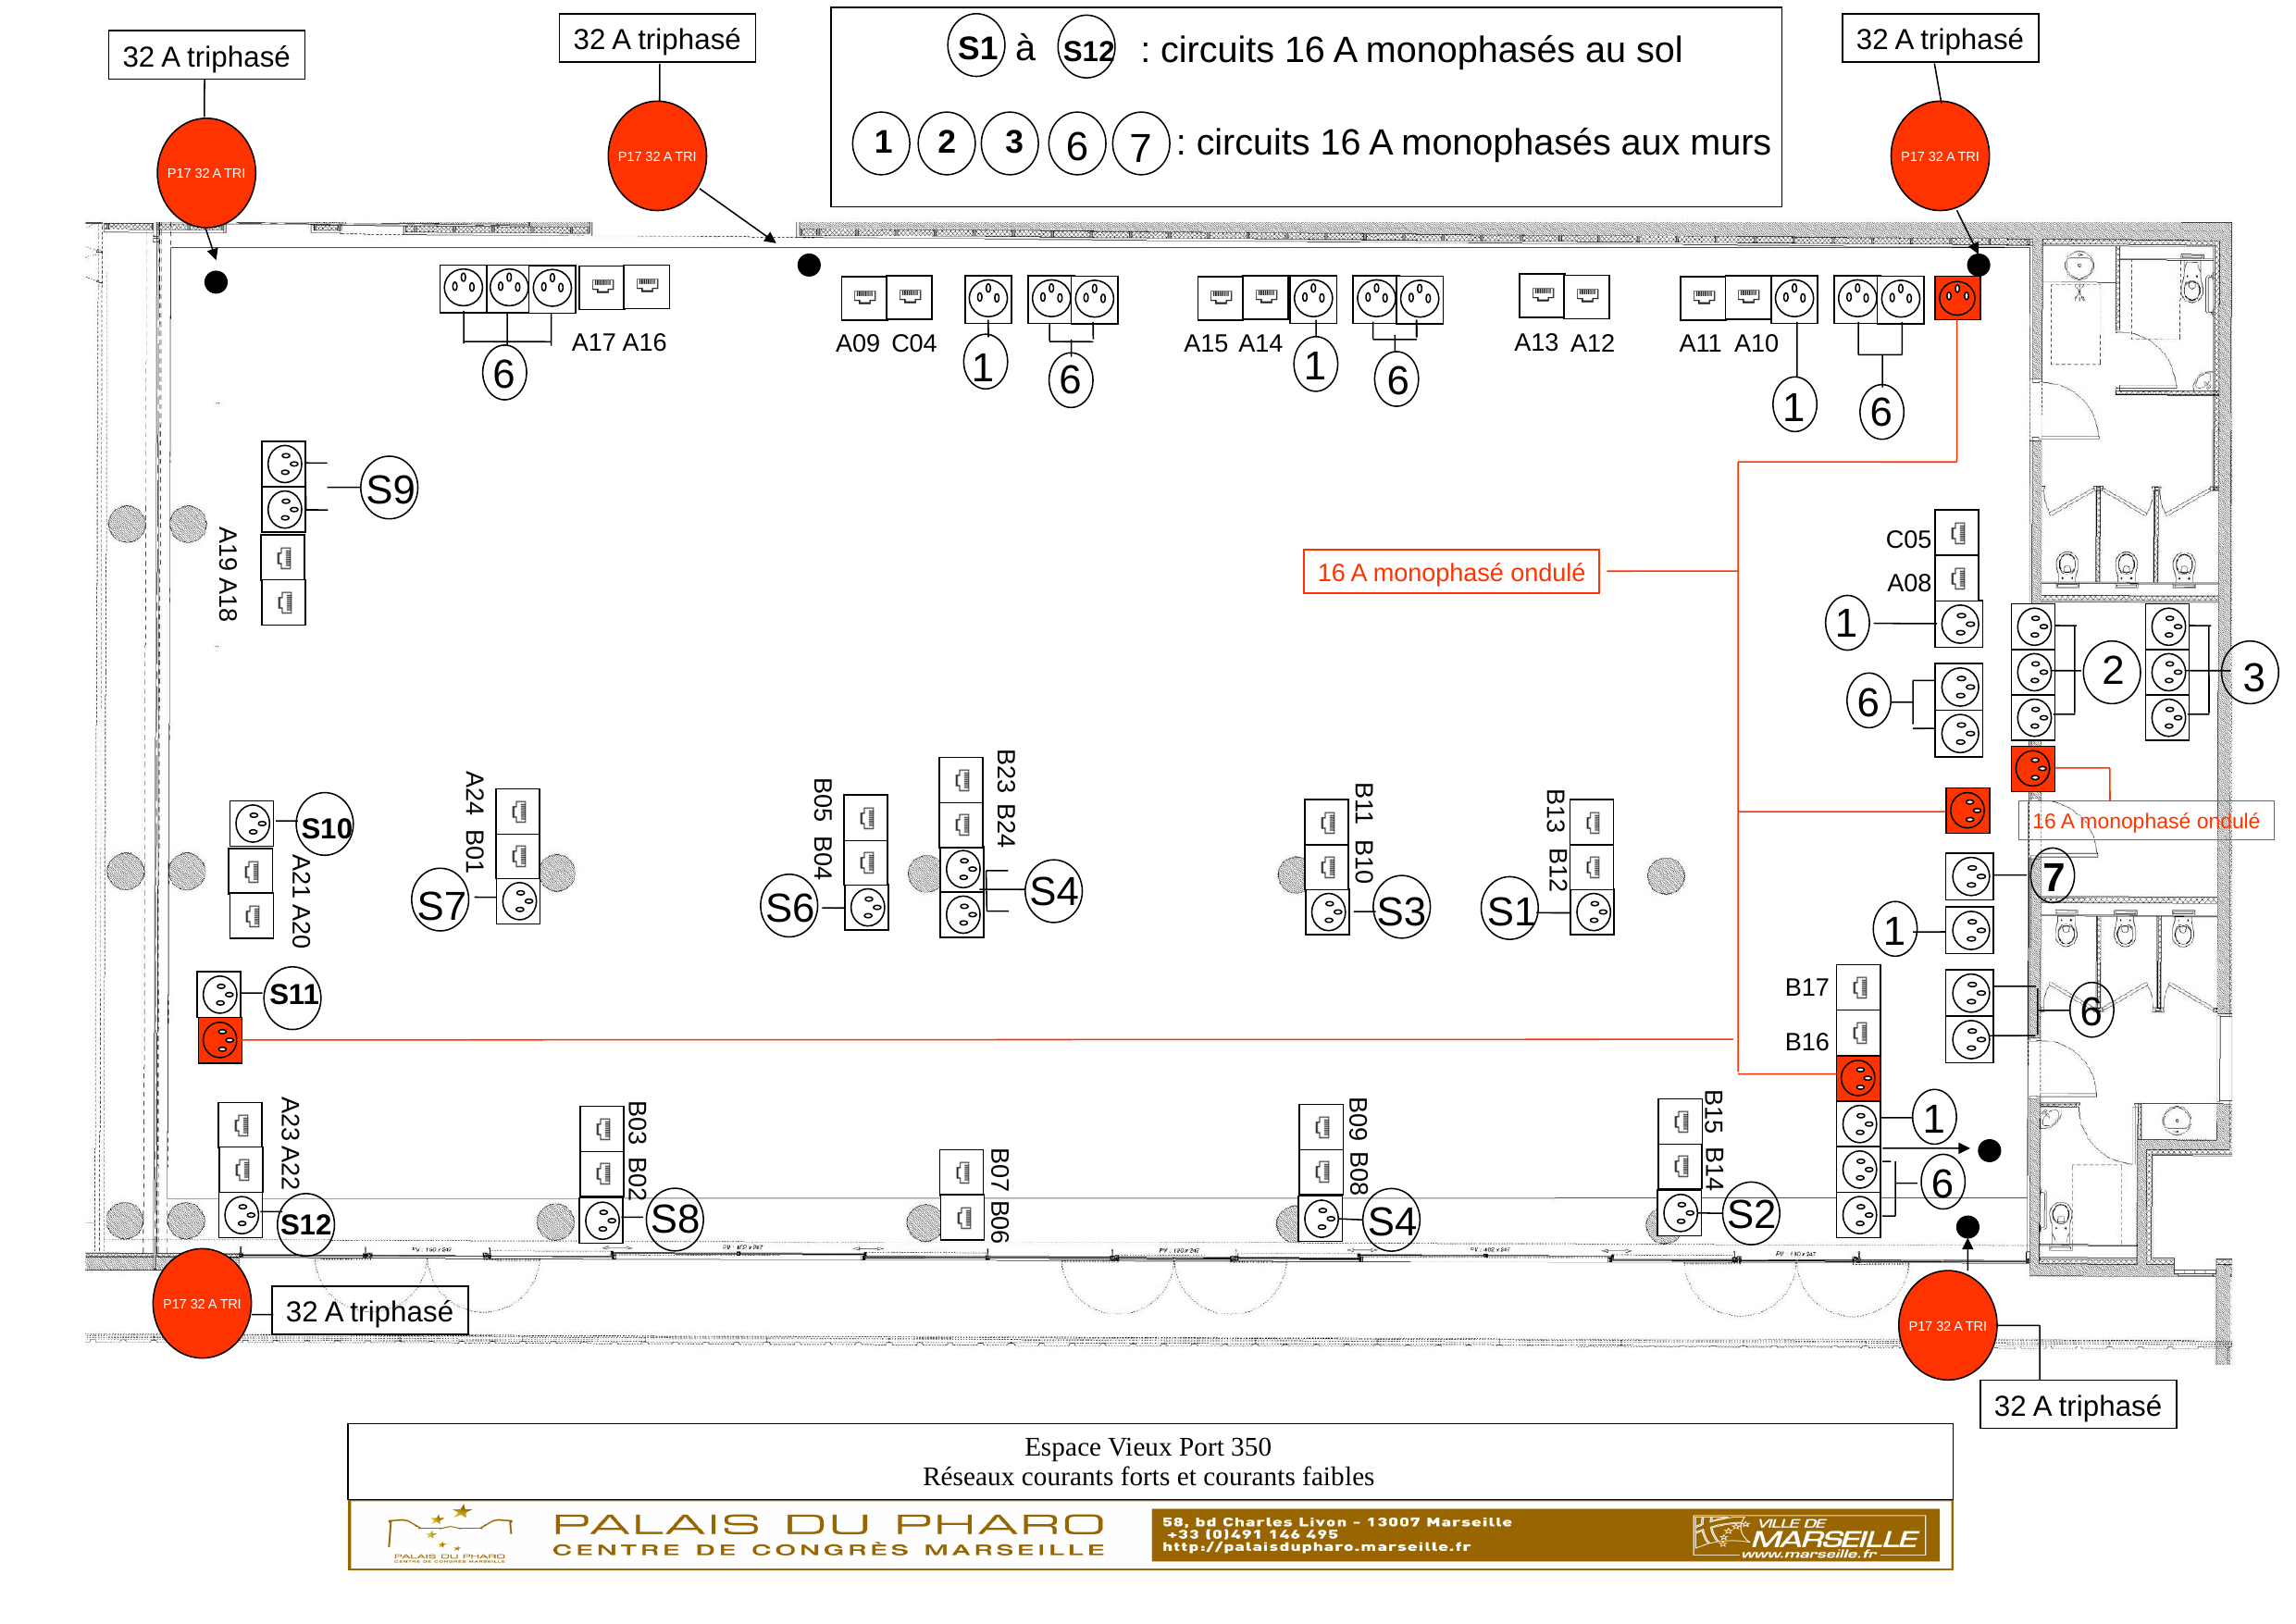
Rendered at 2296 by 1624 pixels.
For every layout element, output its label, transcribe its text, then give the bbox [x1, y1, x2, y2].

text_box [1519, 273, 1564, 318]
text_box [2010, 604, 2056, 649]
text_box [1242, 275, 1289, 320]
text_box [1396, 276, 1444, 325]
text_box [1657, 1099, 1704, 1144]
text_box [228, 801, 275, 846]
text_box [495, 885, 541, 924]
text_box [1771, 275, 1818, 324]
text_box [938, 851, 986, 891]
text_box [1297, 1155, 1345, 1194]
text_box P17 32 A TRI [1924, 1373, 1972, 1381]
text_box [217, 1147, 265, 1192]
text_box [1835, 1010, 1882, 1055]
text_box 16 A monophasé ondulé [2235, 800, 2275, 840]
text_box 3 [991, 113, 1000, 118]
text_box P17 32 A TRI [1891, 101, 1990, 160]
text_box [1027, 275, 1072, 324]
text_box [2010, 695, 2056, 740]
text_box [1304, 894, 1351, 935]
text_box [348, 1423, 1954, 1499]
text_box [494, 840, 541, 878]
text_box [2010, 746, 2056, 791]
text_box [1933, 555, 1980, 601]
text_box 32 A triphasé [559, 13, 756, 63]
text_box 3 [2235, 644, 2280, 708]
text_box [440, 265, 488, 314]
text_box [1934, 276, 1981, 320]
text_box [228, 893, 275, 938]
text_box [1935, 604, 1983, 649]
text_box Espace Vieux Port 350 [843, 1427, 1454, 1464]
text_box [195, 972, 242, 1017]
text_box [937, 758, 985, 802]
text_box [623, 265, 670, 309]
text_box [260, 487, 307, 532]
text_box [1725, 275, 1771, 320]
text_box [957, 333, 1009, 398]
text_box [1569, 894, 1616, 935]
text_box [1303, 850, 1350, 889]
text_box [2238, 640, 2263, 644]
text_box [2144, 604, 2191, 649]
text_box 32 A triphasé [1980, 1380, 2177, 1429]
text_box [938, 892, 986, 937]
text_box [217, 1103, 264, 1147]
text_box [830, 6, 1782, 160]
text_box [1835, 965, 1882, 1010]
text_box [1945, 969, 1993, 1015]
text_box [2144, 695, 2191, 740]
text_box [1656, 1194, 1703, 1235]
text_box 32 A triphasé [1842, 13, 2039, 63]
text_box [1563, 275, 1610, 319]
picture [84, 161, 2233, 1365]
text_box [197, 1018, 243, 1063]
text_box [217, 1198, 264, 1237]
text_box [1352, 275, 1396, 324]
text_box [918, 112, 975, 160]
text_box P17 32 A TRI [608, 101, 707, 160]
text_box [841, 276, 884, 321]
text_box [886, 275, 933, 320]
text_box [938, 1150, 985, 1195]
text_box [1297, 1105, 1345, 1149]
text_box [1877, 276, 1925, 325]
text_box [1680, 276, 1722, 321]
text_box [260, 580, 307, 625]
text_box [1569, 850, 1615, 889]
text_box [937, 808, 985, 847]
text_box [1657, 1149, 1704, 1188]
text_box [939, 1195, 986, 1240]
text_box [1071, 276, 1119, 325]
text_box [1835, 1056, 1882, 1101]
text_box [1290, 275, 1337, 324]
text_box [964, 275, 1012, 324]
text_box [260, 441, 307, 487]
text_box 32 A triphasé [108, 31, 305, 80]
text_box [1945, 1015, 1993, 1064]
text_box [2144, 650, 2191, 695]
text_box 2 [924, 113, 937, 123]
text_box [1833, 275, 1878, 324]
text_box [981, 112, 1039, 160]
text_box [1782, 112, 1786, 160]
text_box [1790, 1147, 1928, 1192]
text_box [1935, 663, 1983, 709]
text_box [2010, 650, 2056, 695]
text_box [578, 1107, 626, 1151]
text_box P17 32 A TRI [158, 118, 254, 160]
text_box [490, 265, 527, 314]
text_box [1933, 510, 1980, 555]
text_box Réseaux courants forts et courants faibles [767, 1456, 1531, 1494]
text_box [1944, 788, 1992, 833]
picture [348, 1499, 1954, 1570]
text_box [1198, 276, 1240, 321]
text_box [1297, 1199, 1344, 1241]
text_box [577, 1201, 625, 1243]
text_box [751, 762, 889, 938]
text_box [1569, 800, 1615, 845]
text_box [1303, 800, 1350, 845]
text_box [1945, 906, 1993, 955]
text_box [259, 535, 306, 579]
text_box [578, 266, 620, 310]
text_box 3 [1020, 113, 1037, 131]
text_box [578, 1158, 626, 1196]
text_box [227, 849, 274, 893]
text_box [528, 265, 577, 314]
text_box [494, 789, 541, 834]
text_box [1289, 332, 1341, 396]
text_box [1945, 852, 1993, 901]
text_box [1935, 709, 1983, 758]
text_box 2 [957, 113, 971, 125]
